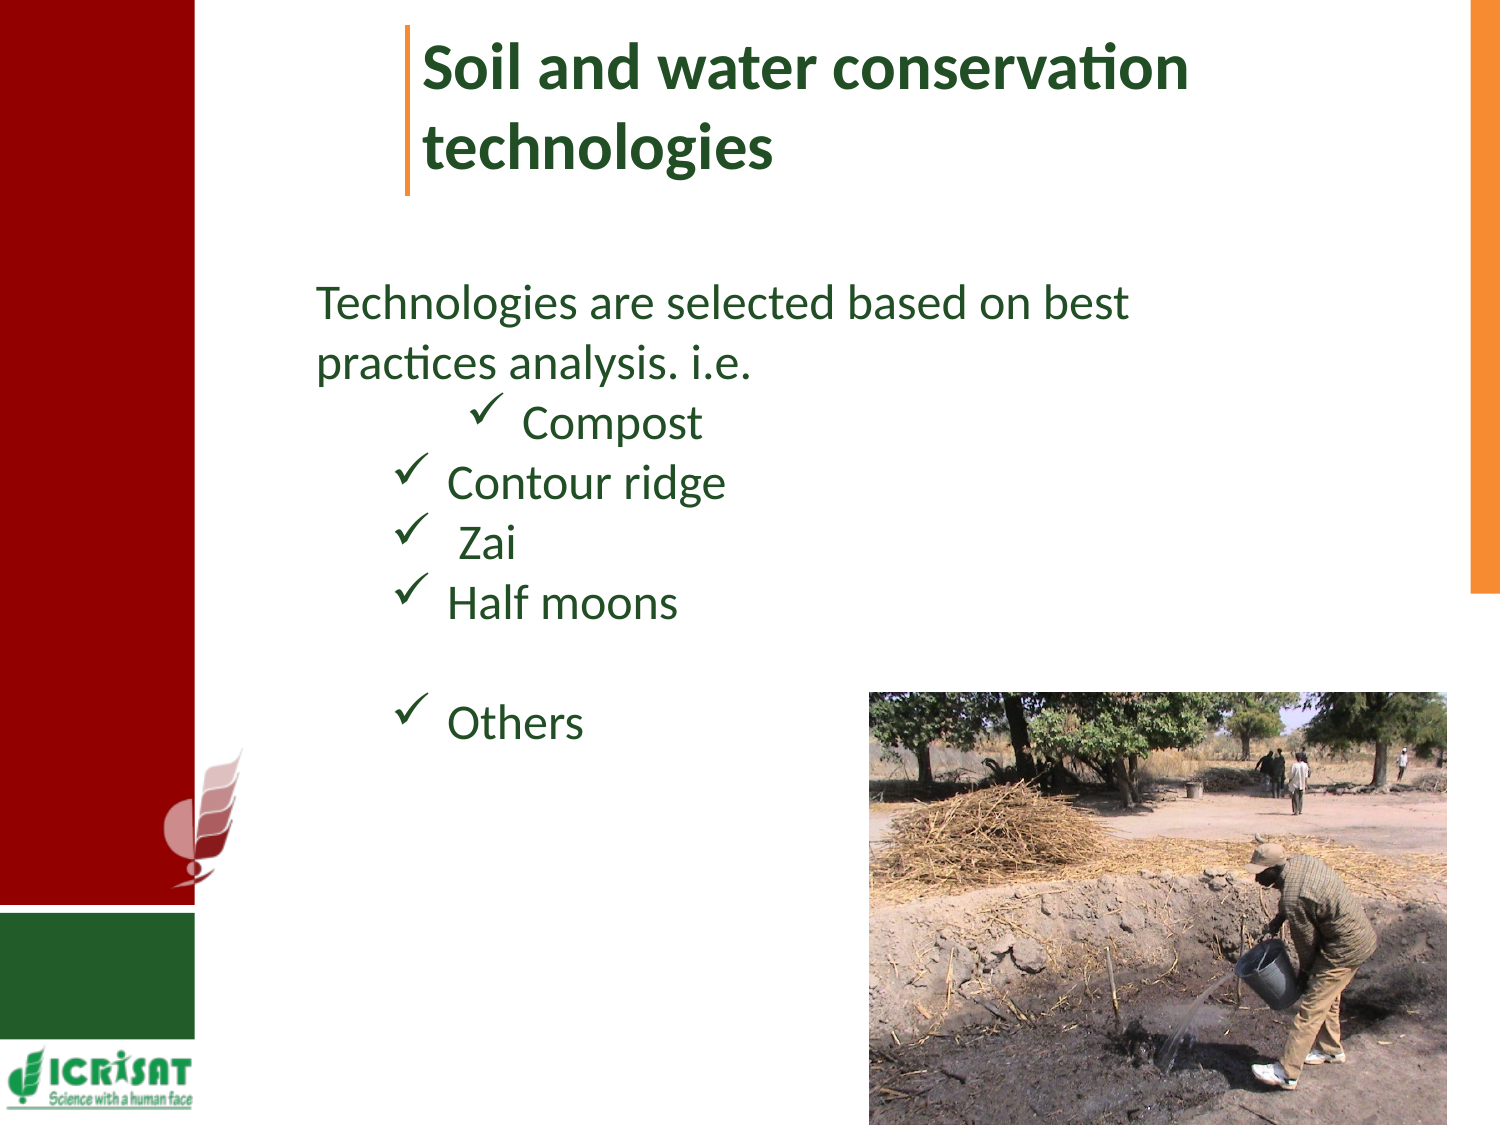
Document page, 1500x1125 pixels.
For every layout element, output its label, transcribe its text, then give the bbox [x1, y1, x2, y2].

picture [154, 743, 249, 892]
text_box Technologies are selected based on best practices analysis. i.e. Compost Contour ridge Zai Half moons Others [301, 261, 1329, 757]
picture [0, 1041, 196, 1116]
title Soil and water conservation technologies [407, 8, 1498, 197]
picture [869, 692, 1447, 1125]
